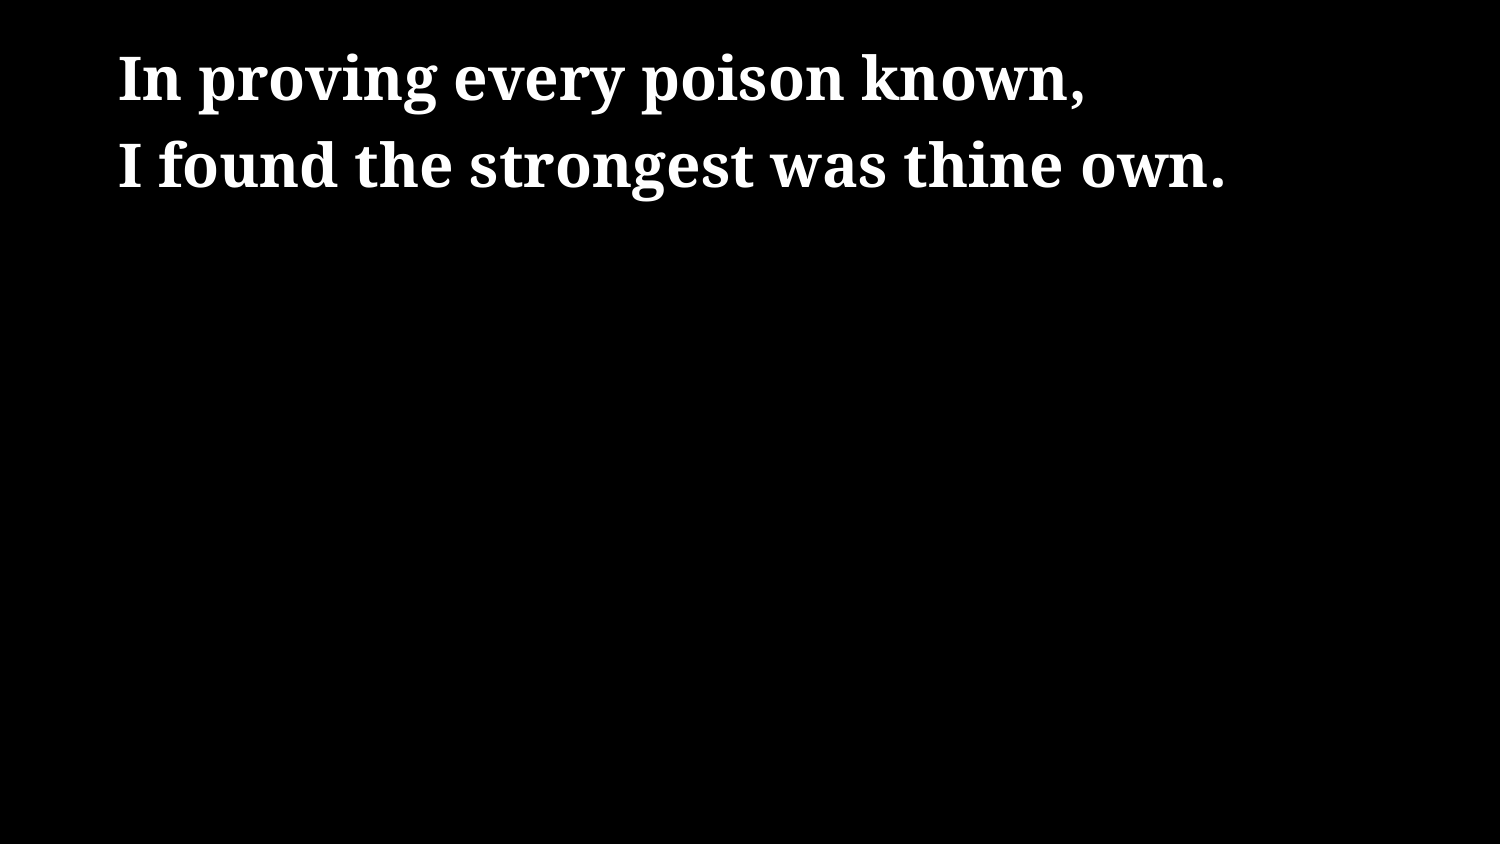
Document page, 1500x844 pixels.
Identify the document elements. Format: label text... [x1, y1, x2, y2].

title In proving every poison known, I found the strongest was thine own. [103, 17, 1397, 299]
